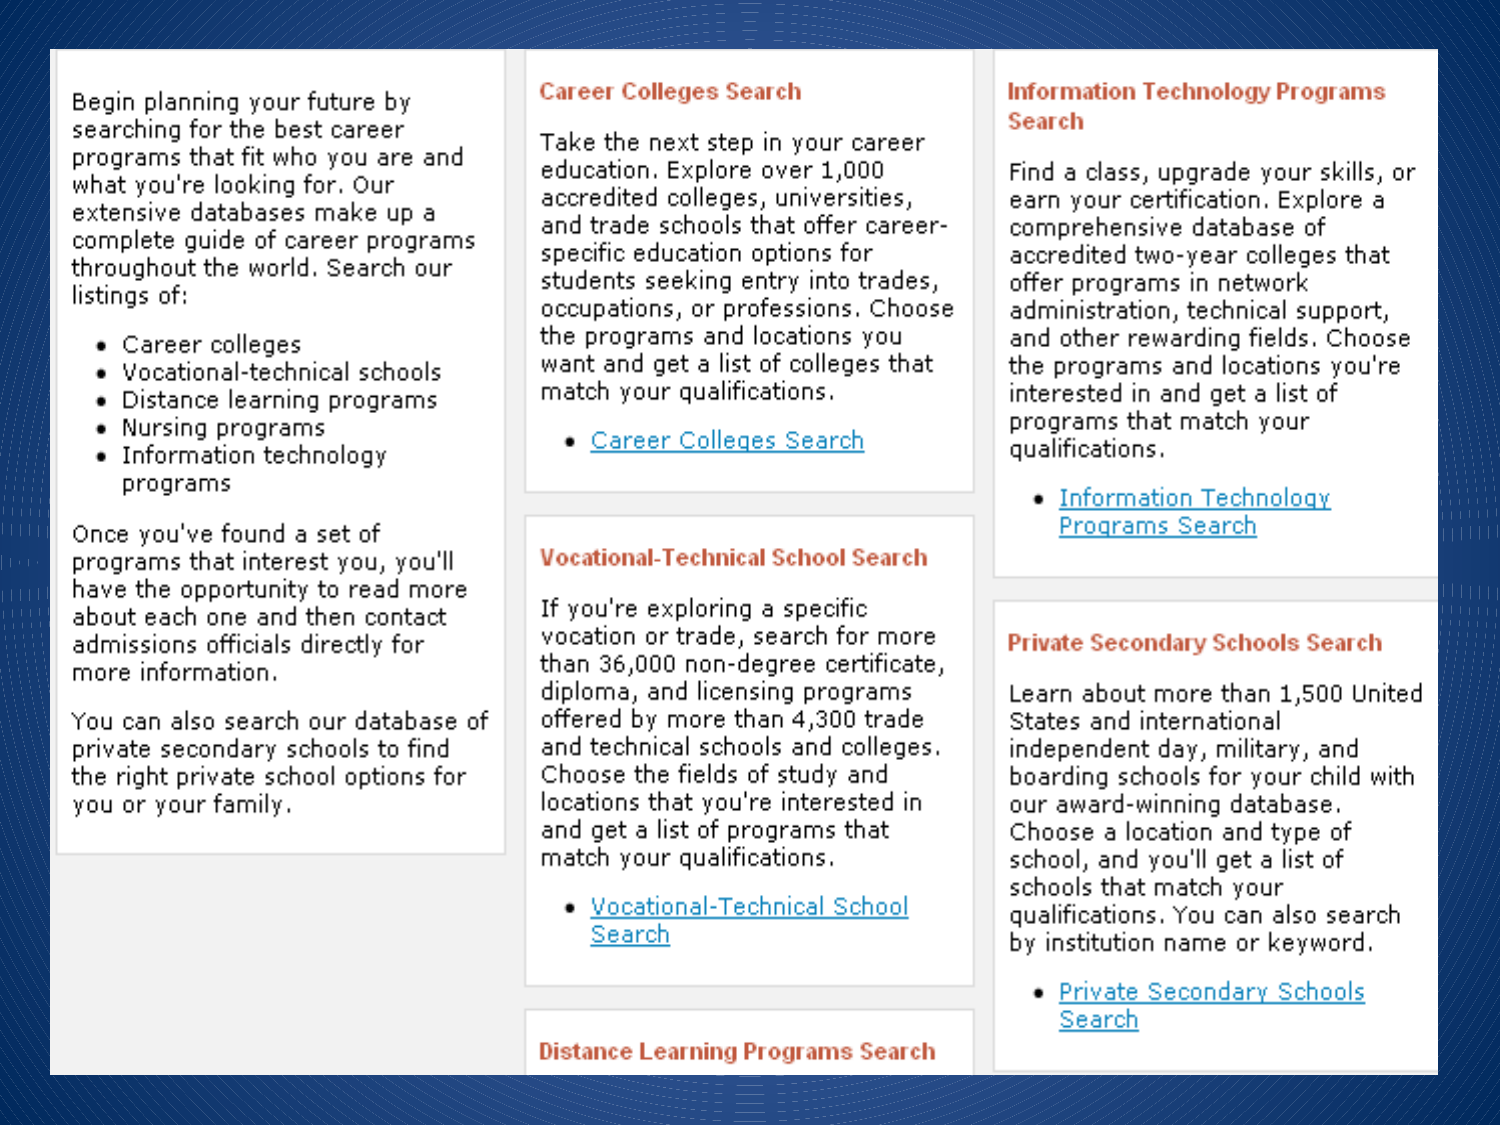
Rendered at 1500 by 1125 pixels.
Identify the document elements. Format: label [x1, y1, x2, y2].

list [49, 49, 1438, 1076]
